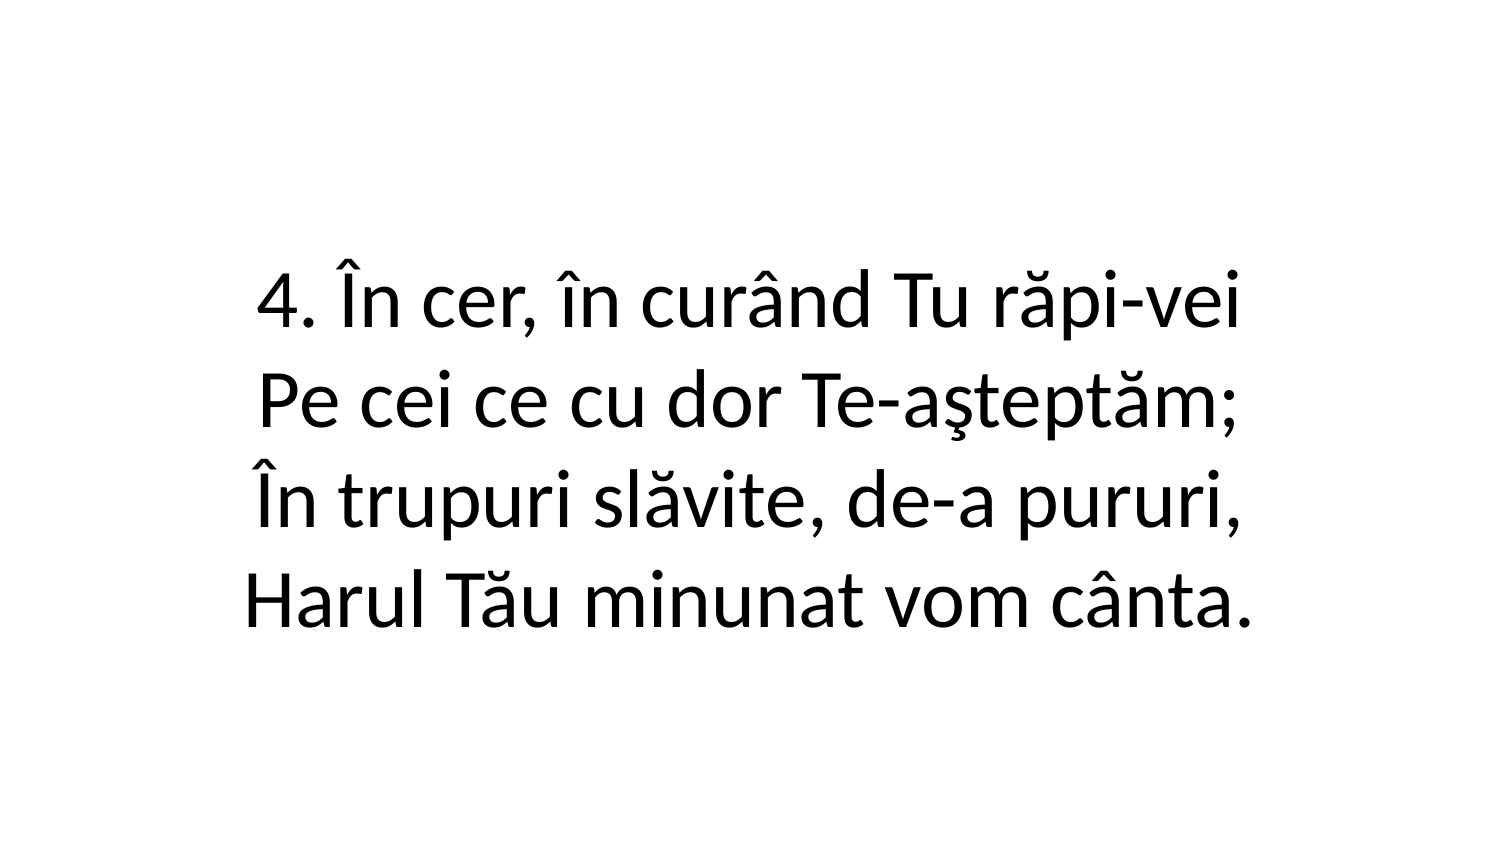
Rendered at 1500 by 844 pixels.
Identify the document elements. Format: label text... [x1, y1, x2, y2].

text_box 4. În cer, în curând Tu răpi-vei Pe cei ce cu dor Te-aşteptăm; În trupuri slăvite, de-a pururi, Harul Tău minunat vom cânta. [228, 192, 1272, 652]
